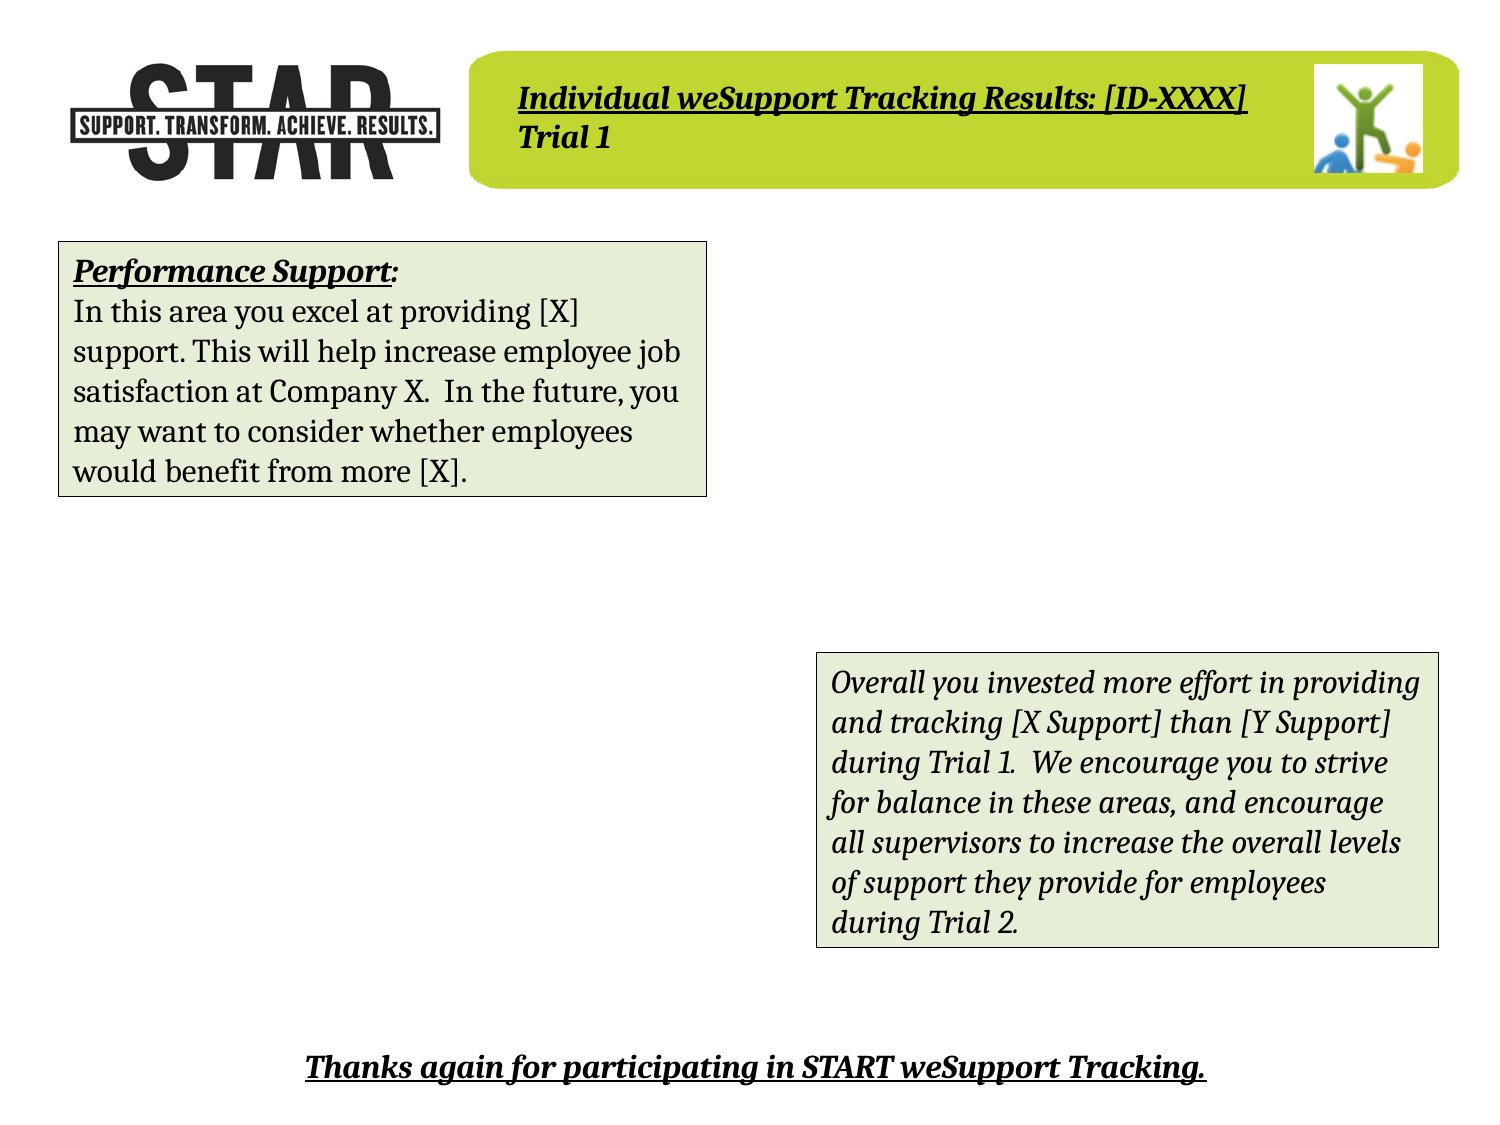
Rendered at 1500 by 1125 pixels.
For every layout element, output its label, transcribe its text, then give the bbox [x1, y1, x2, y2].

picture [59, 51, 456, 191]
text_box Performance Support: In this area you excel at providing [X] support. This will help increase employee job satisfaction at Company X. In the future, you may want to consider whether employees would benefit from more [X]. [58, 241, 707, 497]
text_box Overall you invested more effort in providing and tracking [X Support] than [Y Support] during Trial 1. We encourage you to strive for balance in these areas, and encourage all supervisors to increase the overall levels of support they provide for employees during Trial 2. [816, 652, 1439, 948]
picture [469, 51, 1459, 189]
text_box Thanks again for participating in START weSupport Tracking. [109, 1037, 1402, 1093]
